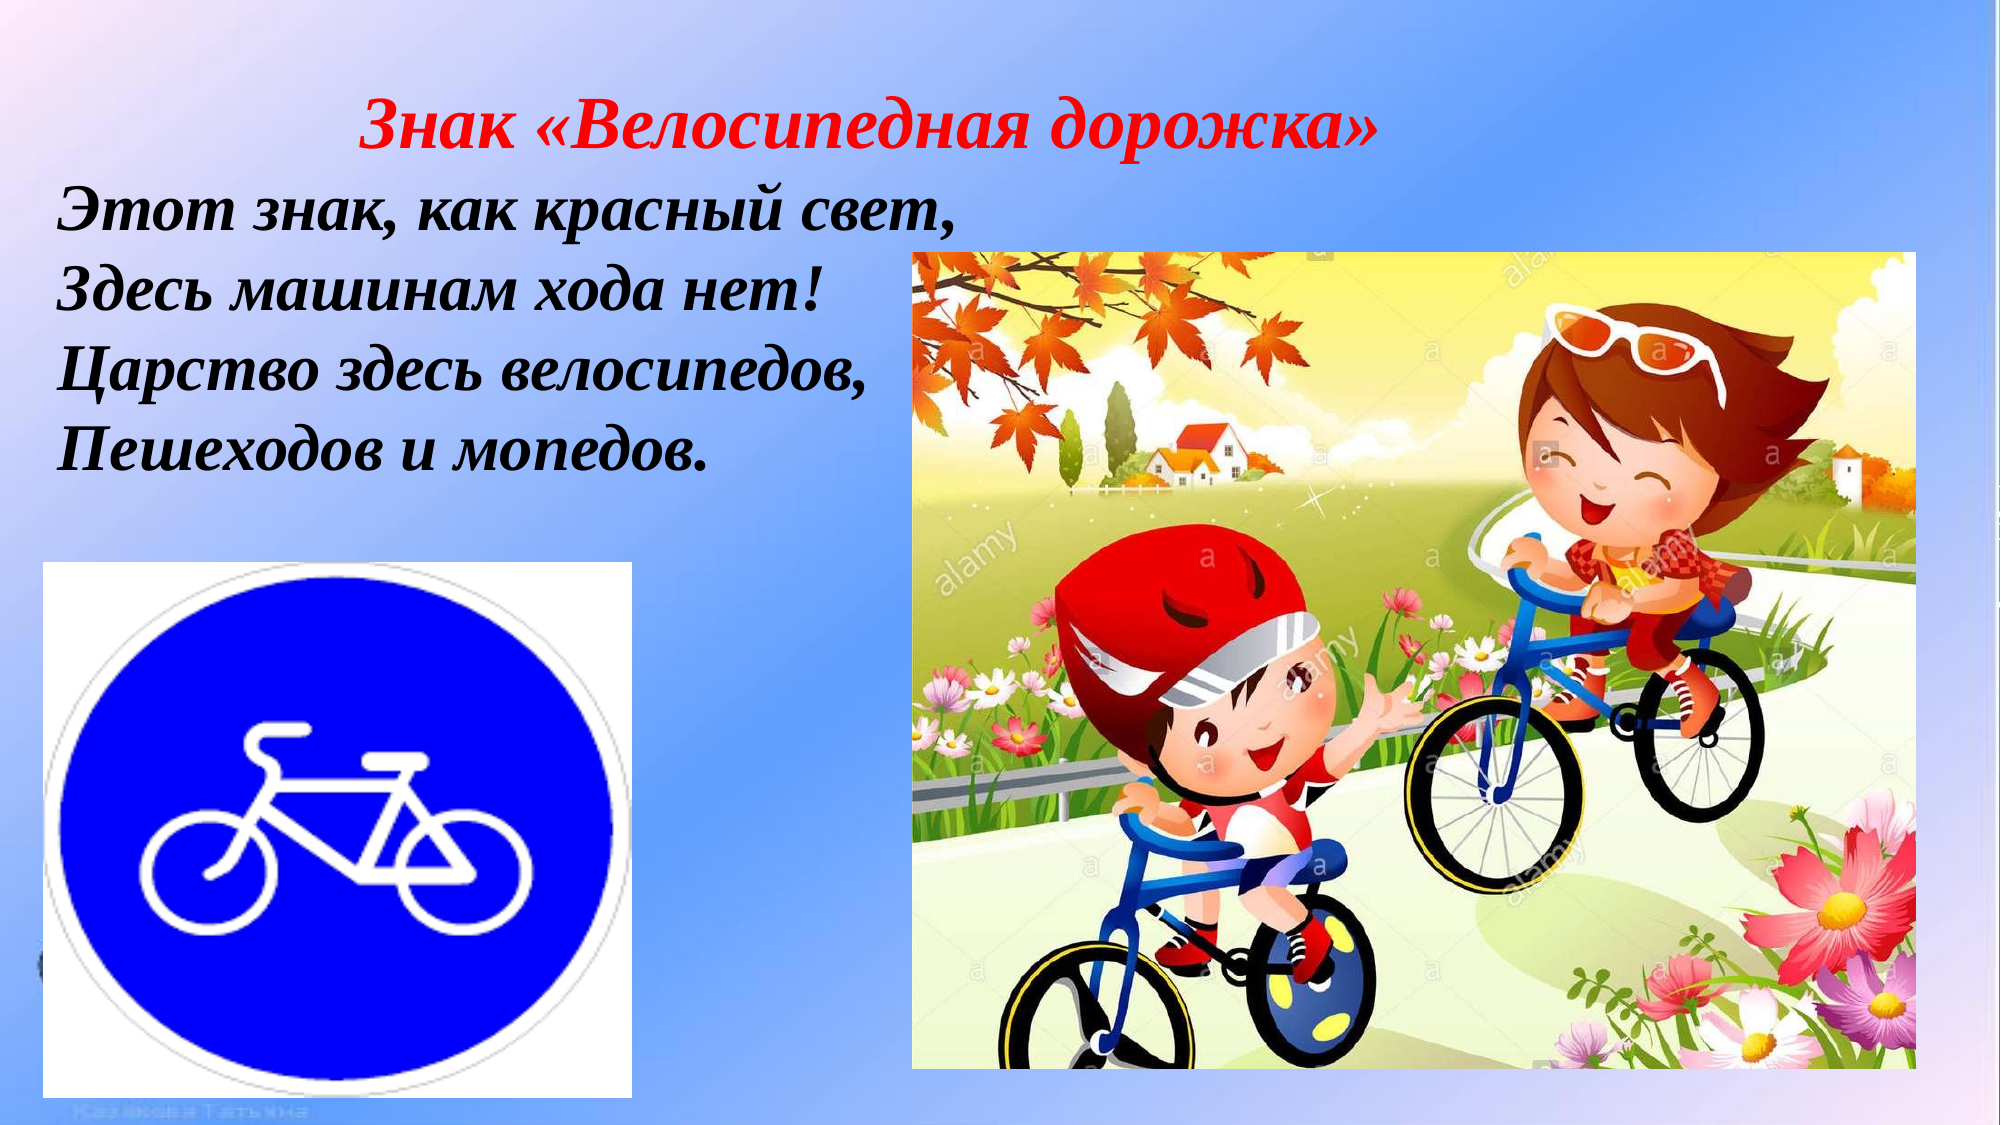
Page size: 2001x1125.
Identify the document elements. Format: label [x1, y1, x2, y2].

picture [42, 562, 633, 1098]
list [0, 0, 2000, 1125]
picture [912, 252, 1916, 1070]
